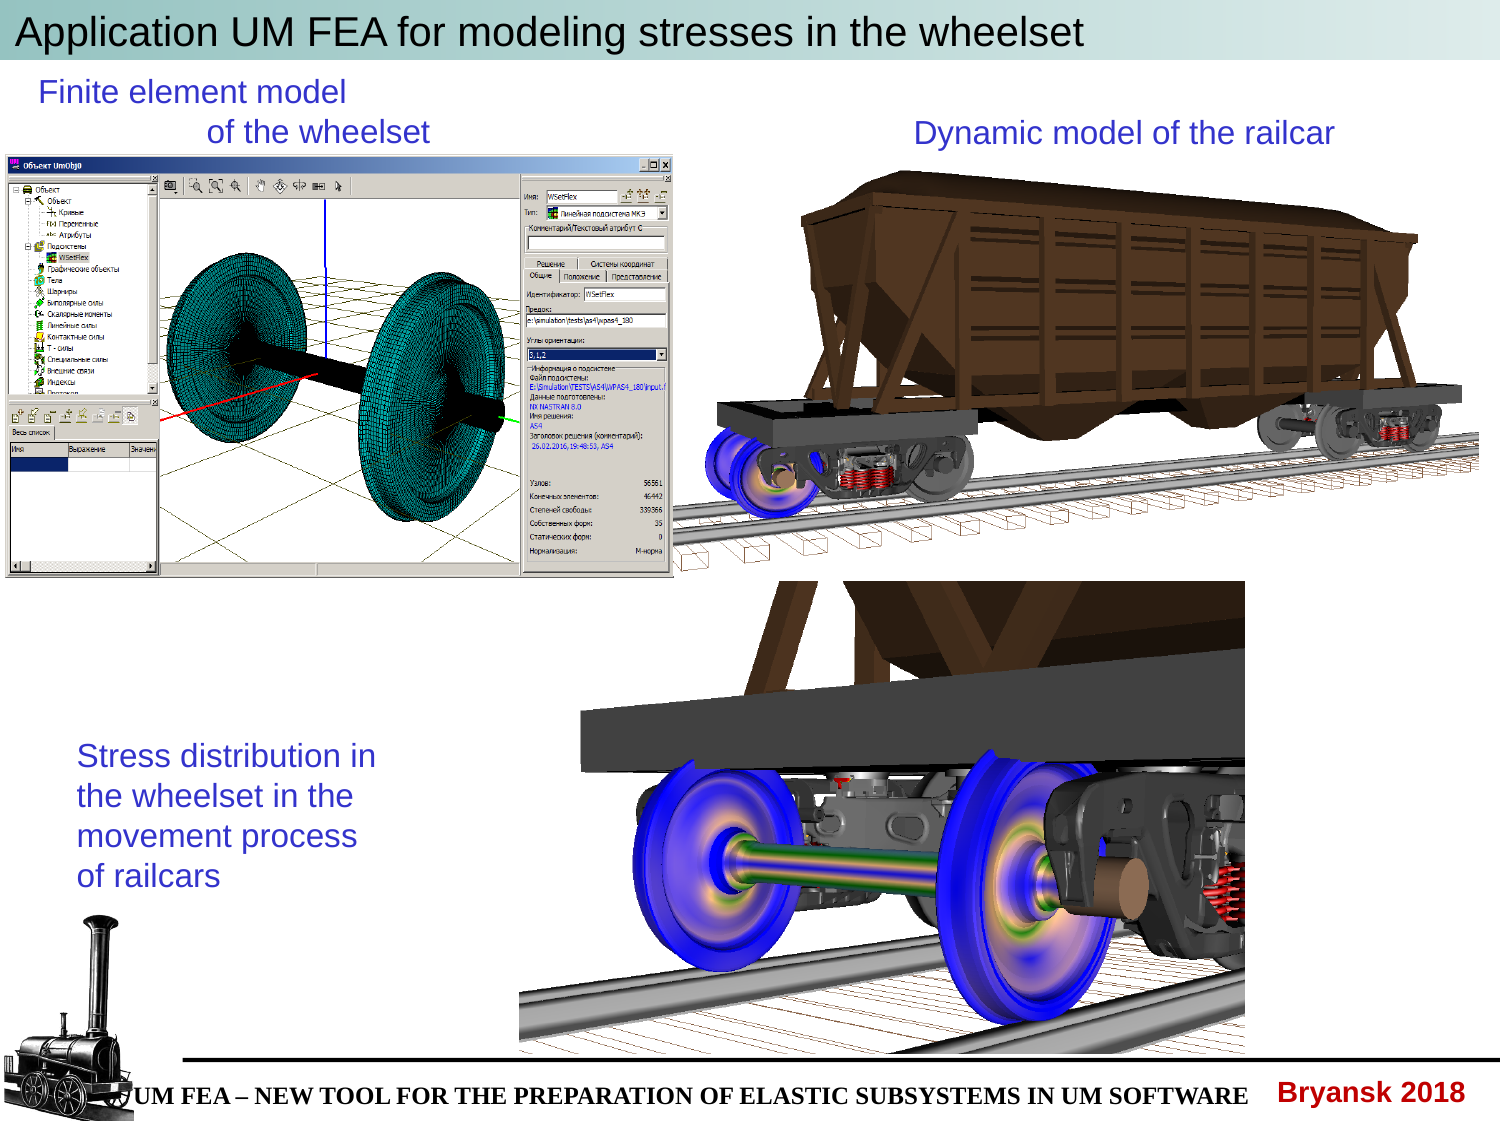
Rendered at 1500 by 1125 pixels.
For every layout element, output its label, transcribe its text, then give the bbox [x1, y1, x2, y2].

text_box Finite element model of the wheelset [23, 63, 446, 152]
picture [519, 581, 1245, 1054]
picture [4, 911, 134, 1121]
text_box Stress distribution in the wheelset in the movement process of railcars [61, 726, 514, 901]
picture [5, 151, 1479, 578]
text_box Dynamic model of the railcar [898, 103, 1364, 150]
text_box Application UM FEA for modeling stresses in the wheelset [0, 1, 1500, 60]
